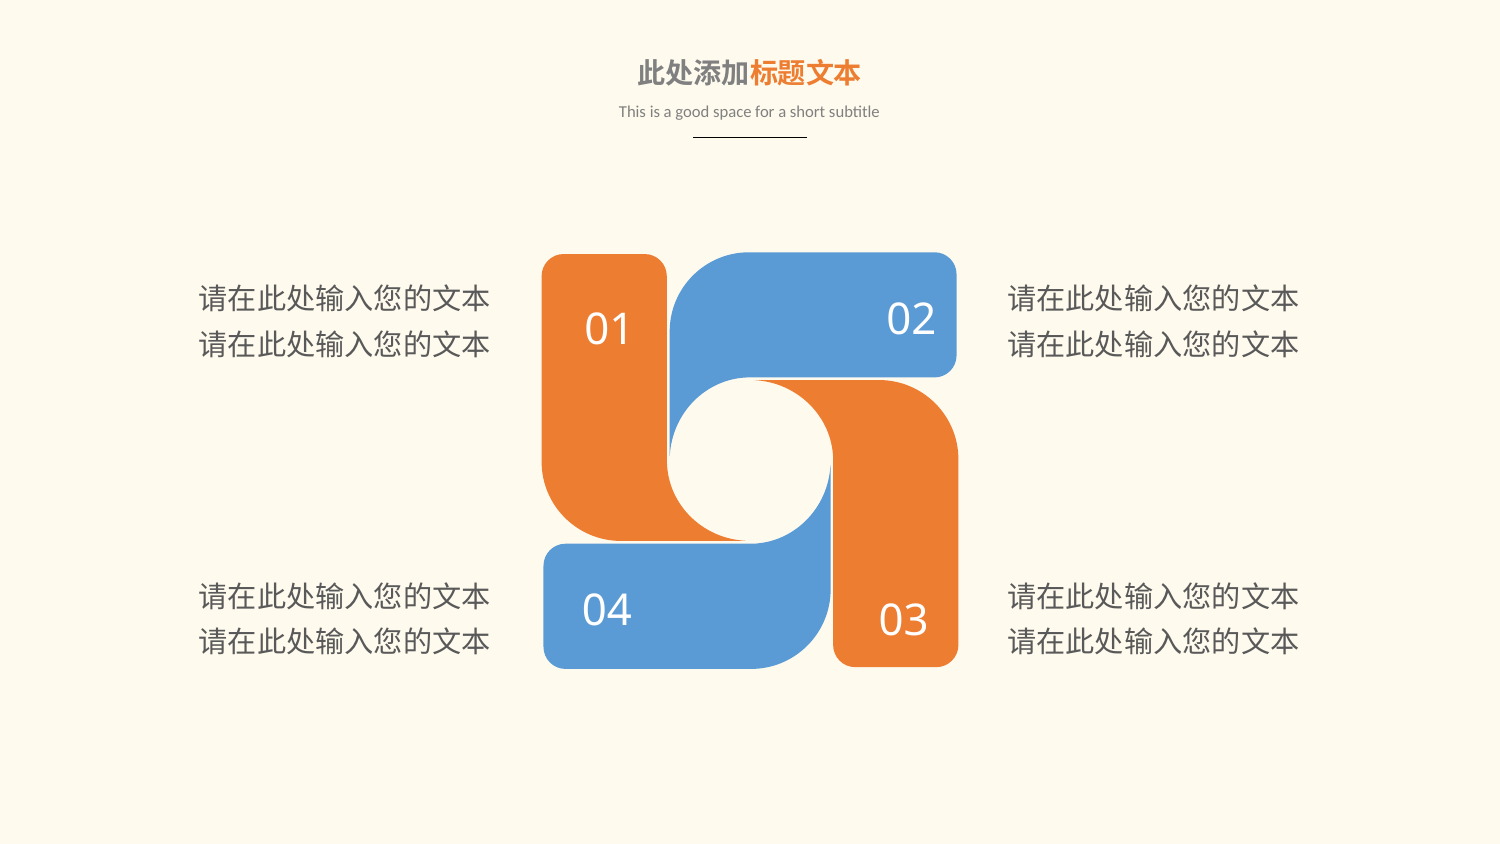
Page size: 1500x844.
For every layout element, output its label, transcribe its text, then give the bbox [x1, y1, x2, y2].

text_box 请在此处输入您的文本 请在此处输入您的文本 [989, 560, 1318, 666]
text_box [754, 379, 959, 668]
text_box This is a good space for a short subtitle [603, 93, 895, 128]
text_box 请在此处输入您的文本 请在此处输入您的文本 [180, 262, 510, 369]
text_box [541, 254, 746, 541]
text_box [543, 465, 831, 669]
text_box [669, 252, 957, 456]
text_box 请在此处输入您的文本 请在此处输入您的文本 [989, 262, 1318, 369]
text_box 请在此处输入您的文本 请在此处输入您的文本 [180, 560, 510, 666]
text_box 此处添加标题文本 [623, 47, 877, 93]
